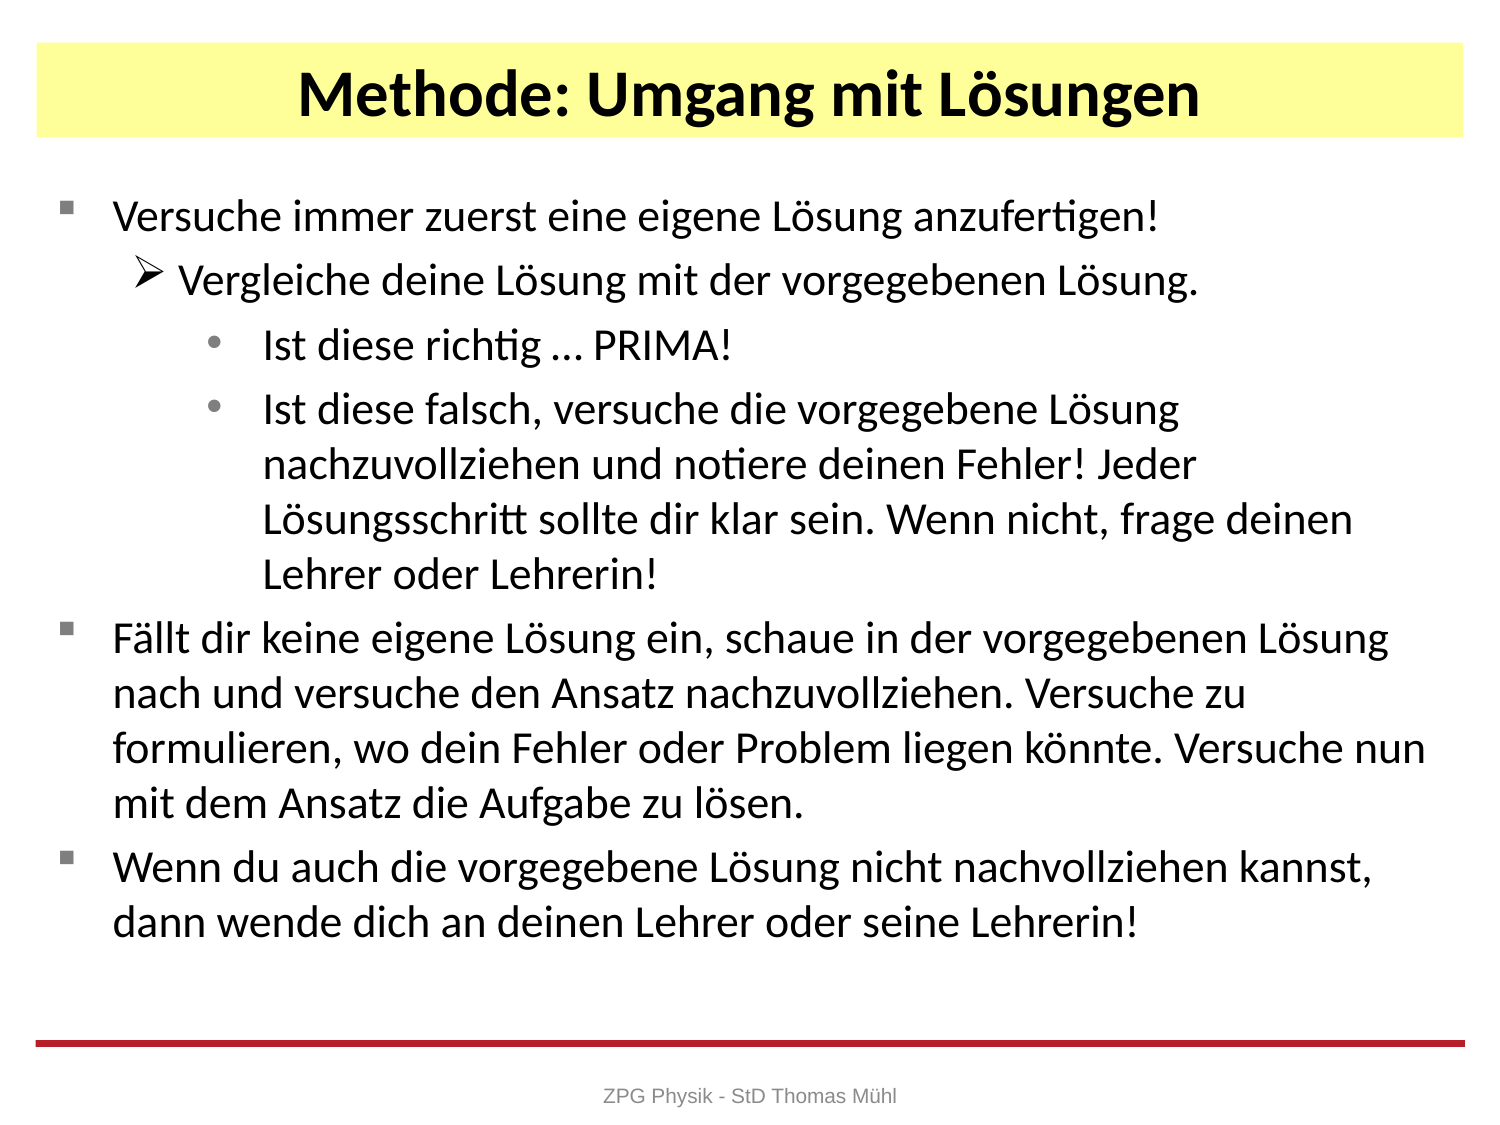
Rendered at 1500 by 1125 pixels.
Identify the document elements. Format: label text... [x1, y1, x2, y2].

title Methode: Umgang mit Lösungen [41, 42, 1459, 149]
list Versuche immer zuerst eine eigene Lösung anzufertigen! Vergleiche deine Lösung mit der vorgegebenen Lösung. Ist diese richtig … PRIMA! Ist diese falsch, versuche die vorgegebene Lösung nachzuvollziehen und notiere deinen Fehler! Jeder Lösungsschritt sollte dir klar sein. Wenn nicht, frage deinen Lehrer oder Lehrerin! Fällt dir keine eigene Lösung ein, schaue in der vorgegebenen Lösung nach und versuche den Ansatz nachzuvollziehen. Versuche zu formulieren, wo dein Fehler oder Problem liegen könnte. Versuche nun mit dem Ansatz die Aufgabe zu lösen. Wenn du auch die vorgegebene Lösung nicht nachvollziehen kannst, dann wende dich an deinen Lehrer oder seine Lehrerin! [41, 178, 1459, 1028]
text_box ZPG Physik - StD Thomas Mühl [383, 1065, 1117, 1125]
